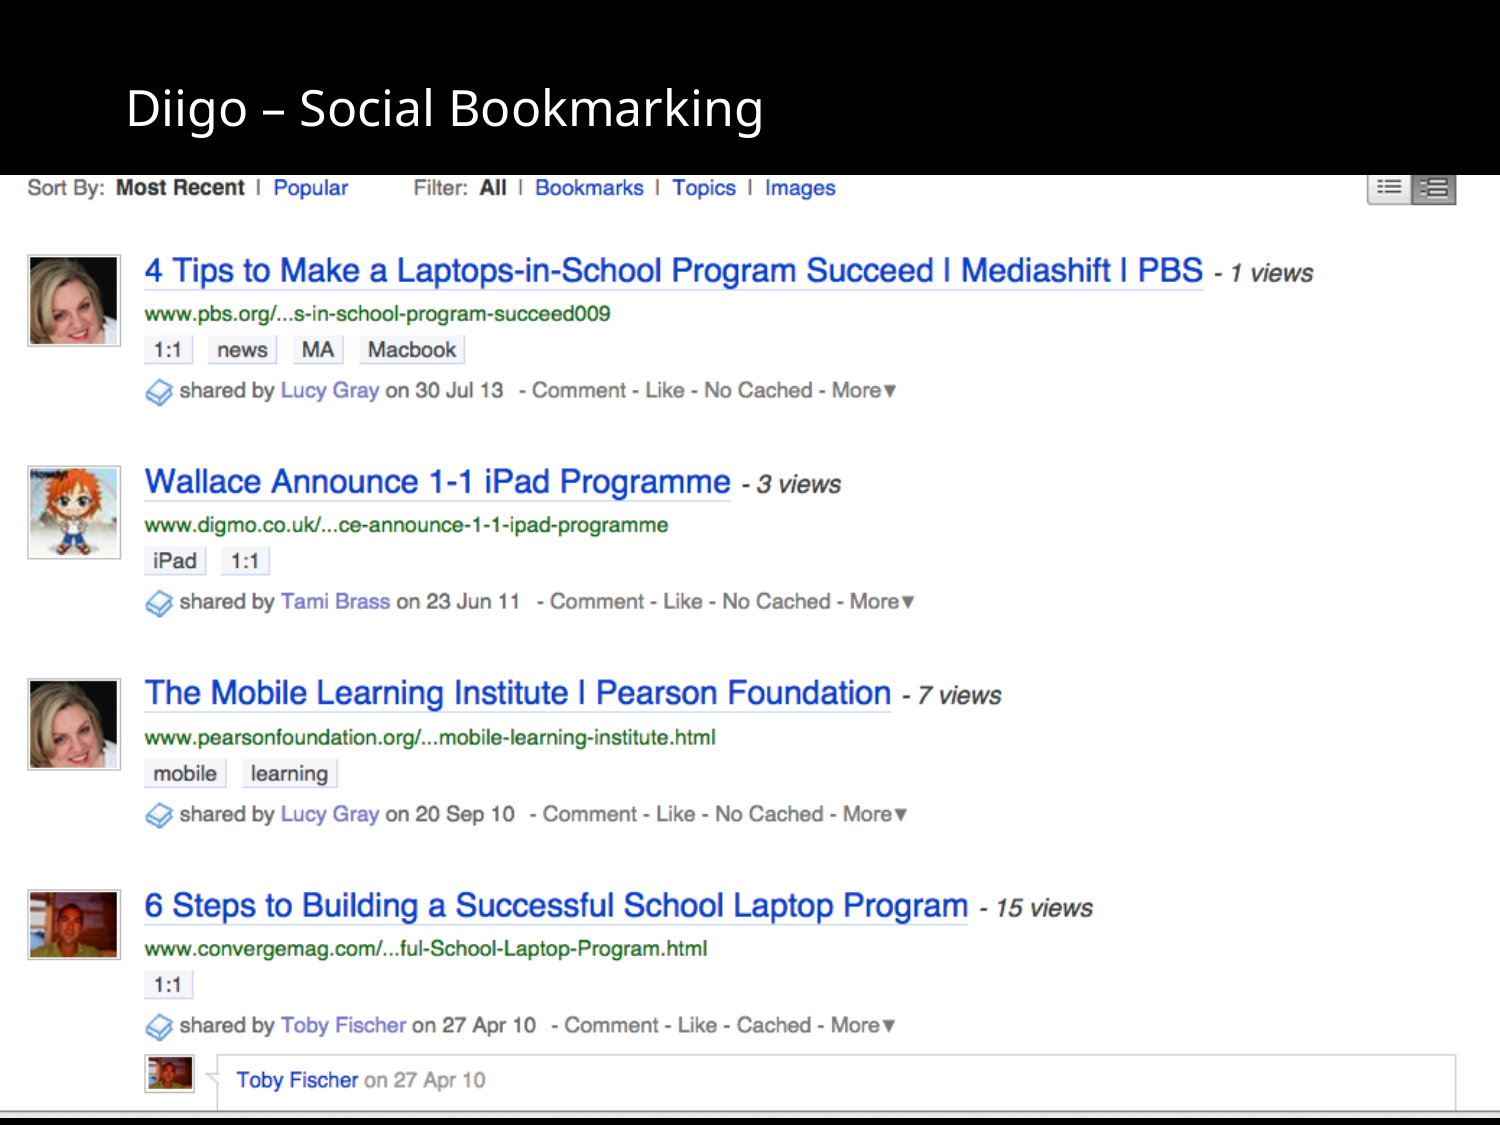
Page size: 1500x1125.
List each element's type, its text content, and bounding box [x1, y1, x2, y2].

picture [0, 174, 1500, 1118]
text_box Diigo – Social Bookmarking [110, 69, 781, 145]
